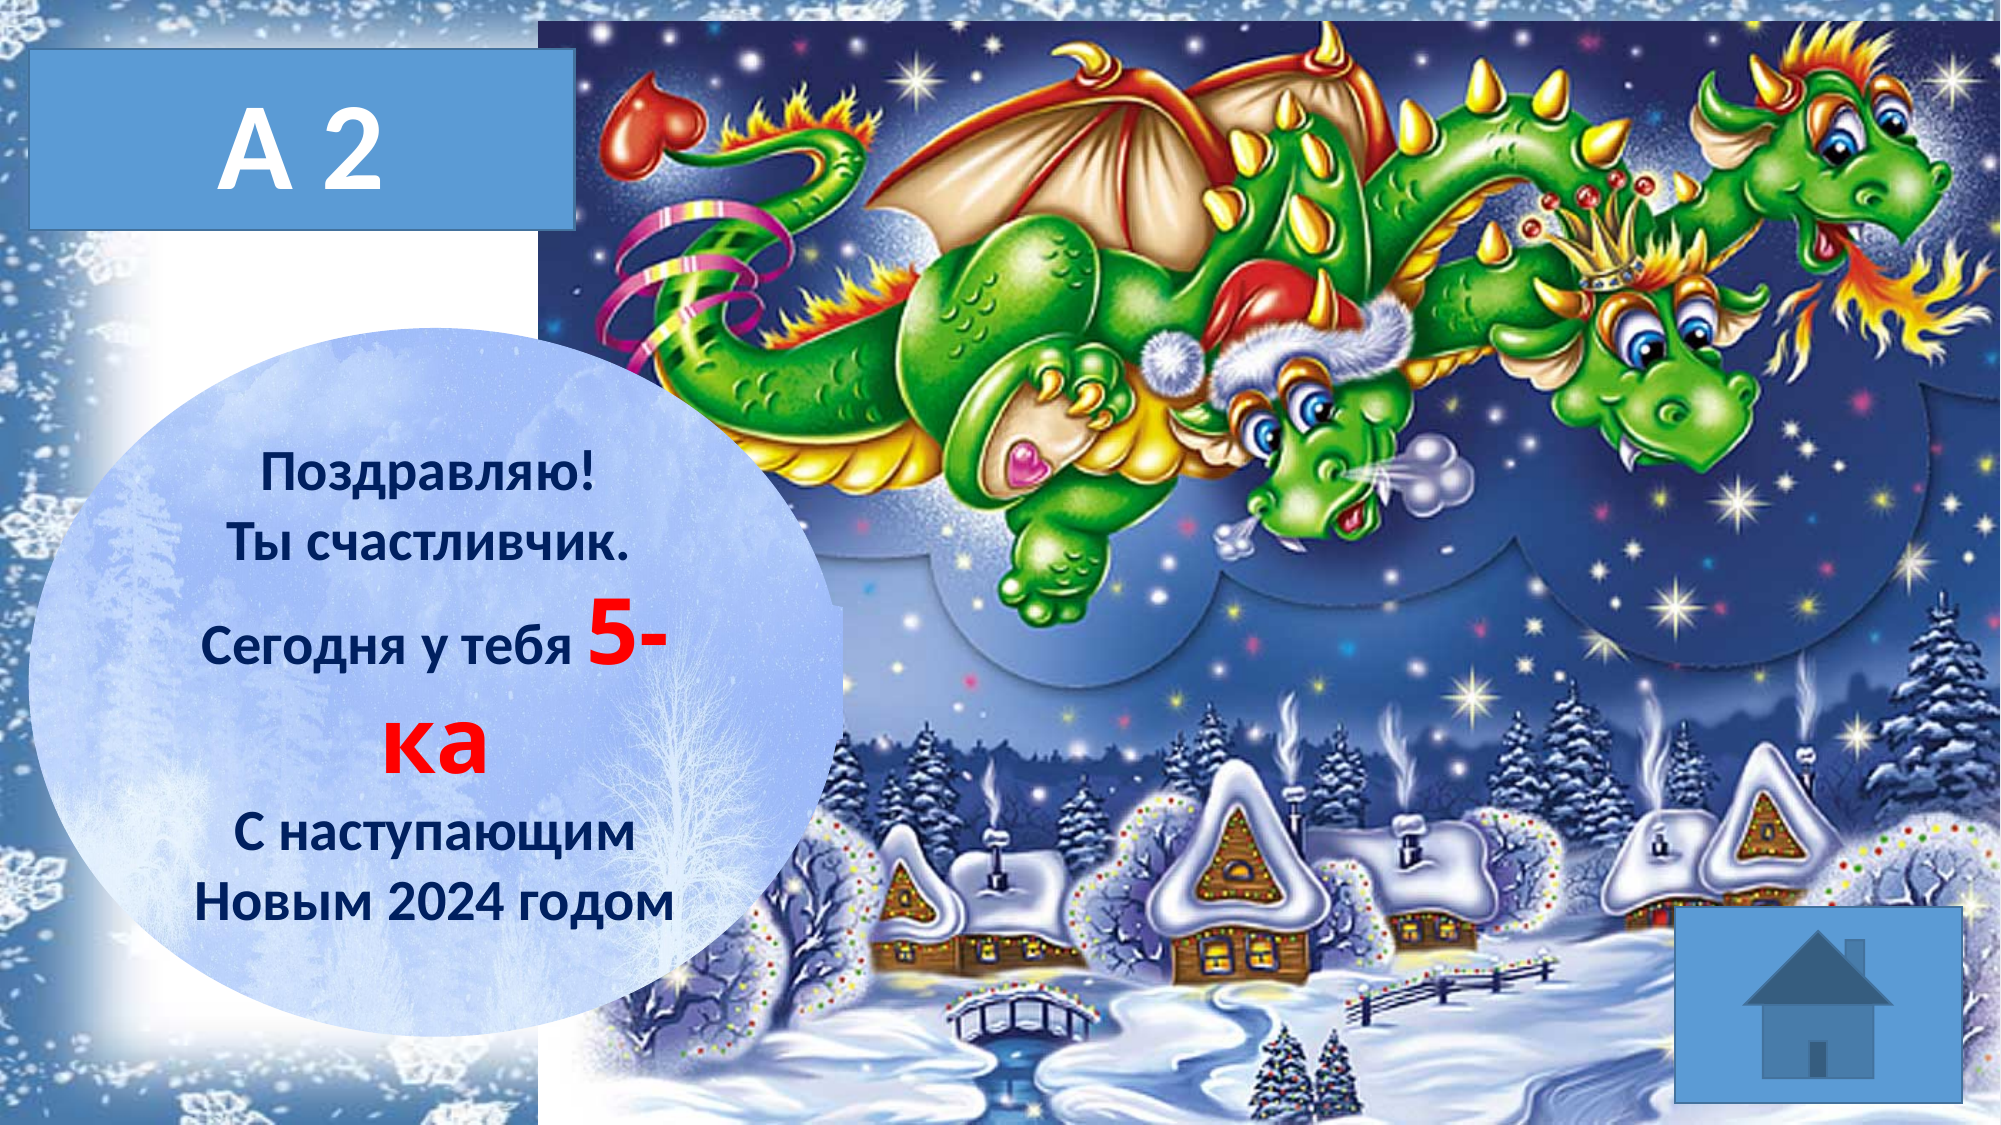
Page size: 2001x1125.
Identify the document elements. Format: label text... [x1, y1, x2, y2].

text_box Поздравляю! Ты счастливчик. Сегодня у тебя 5-ка С наступающим Новым 2024 годом [27, 326, 538, 1038]
text_box А 2 [28, 48, 538, 231]
picture [0, 0, 2001, 1125]
